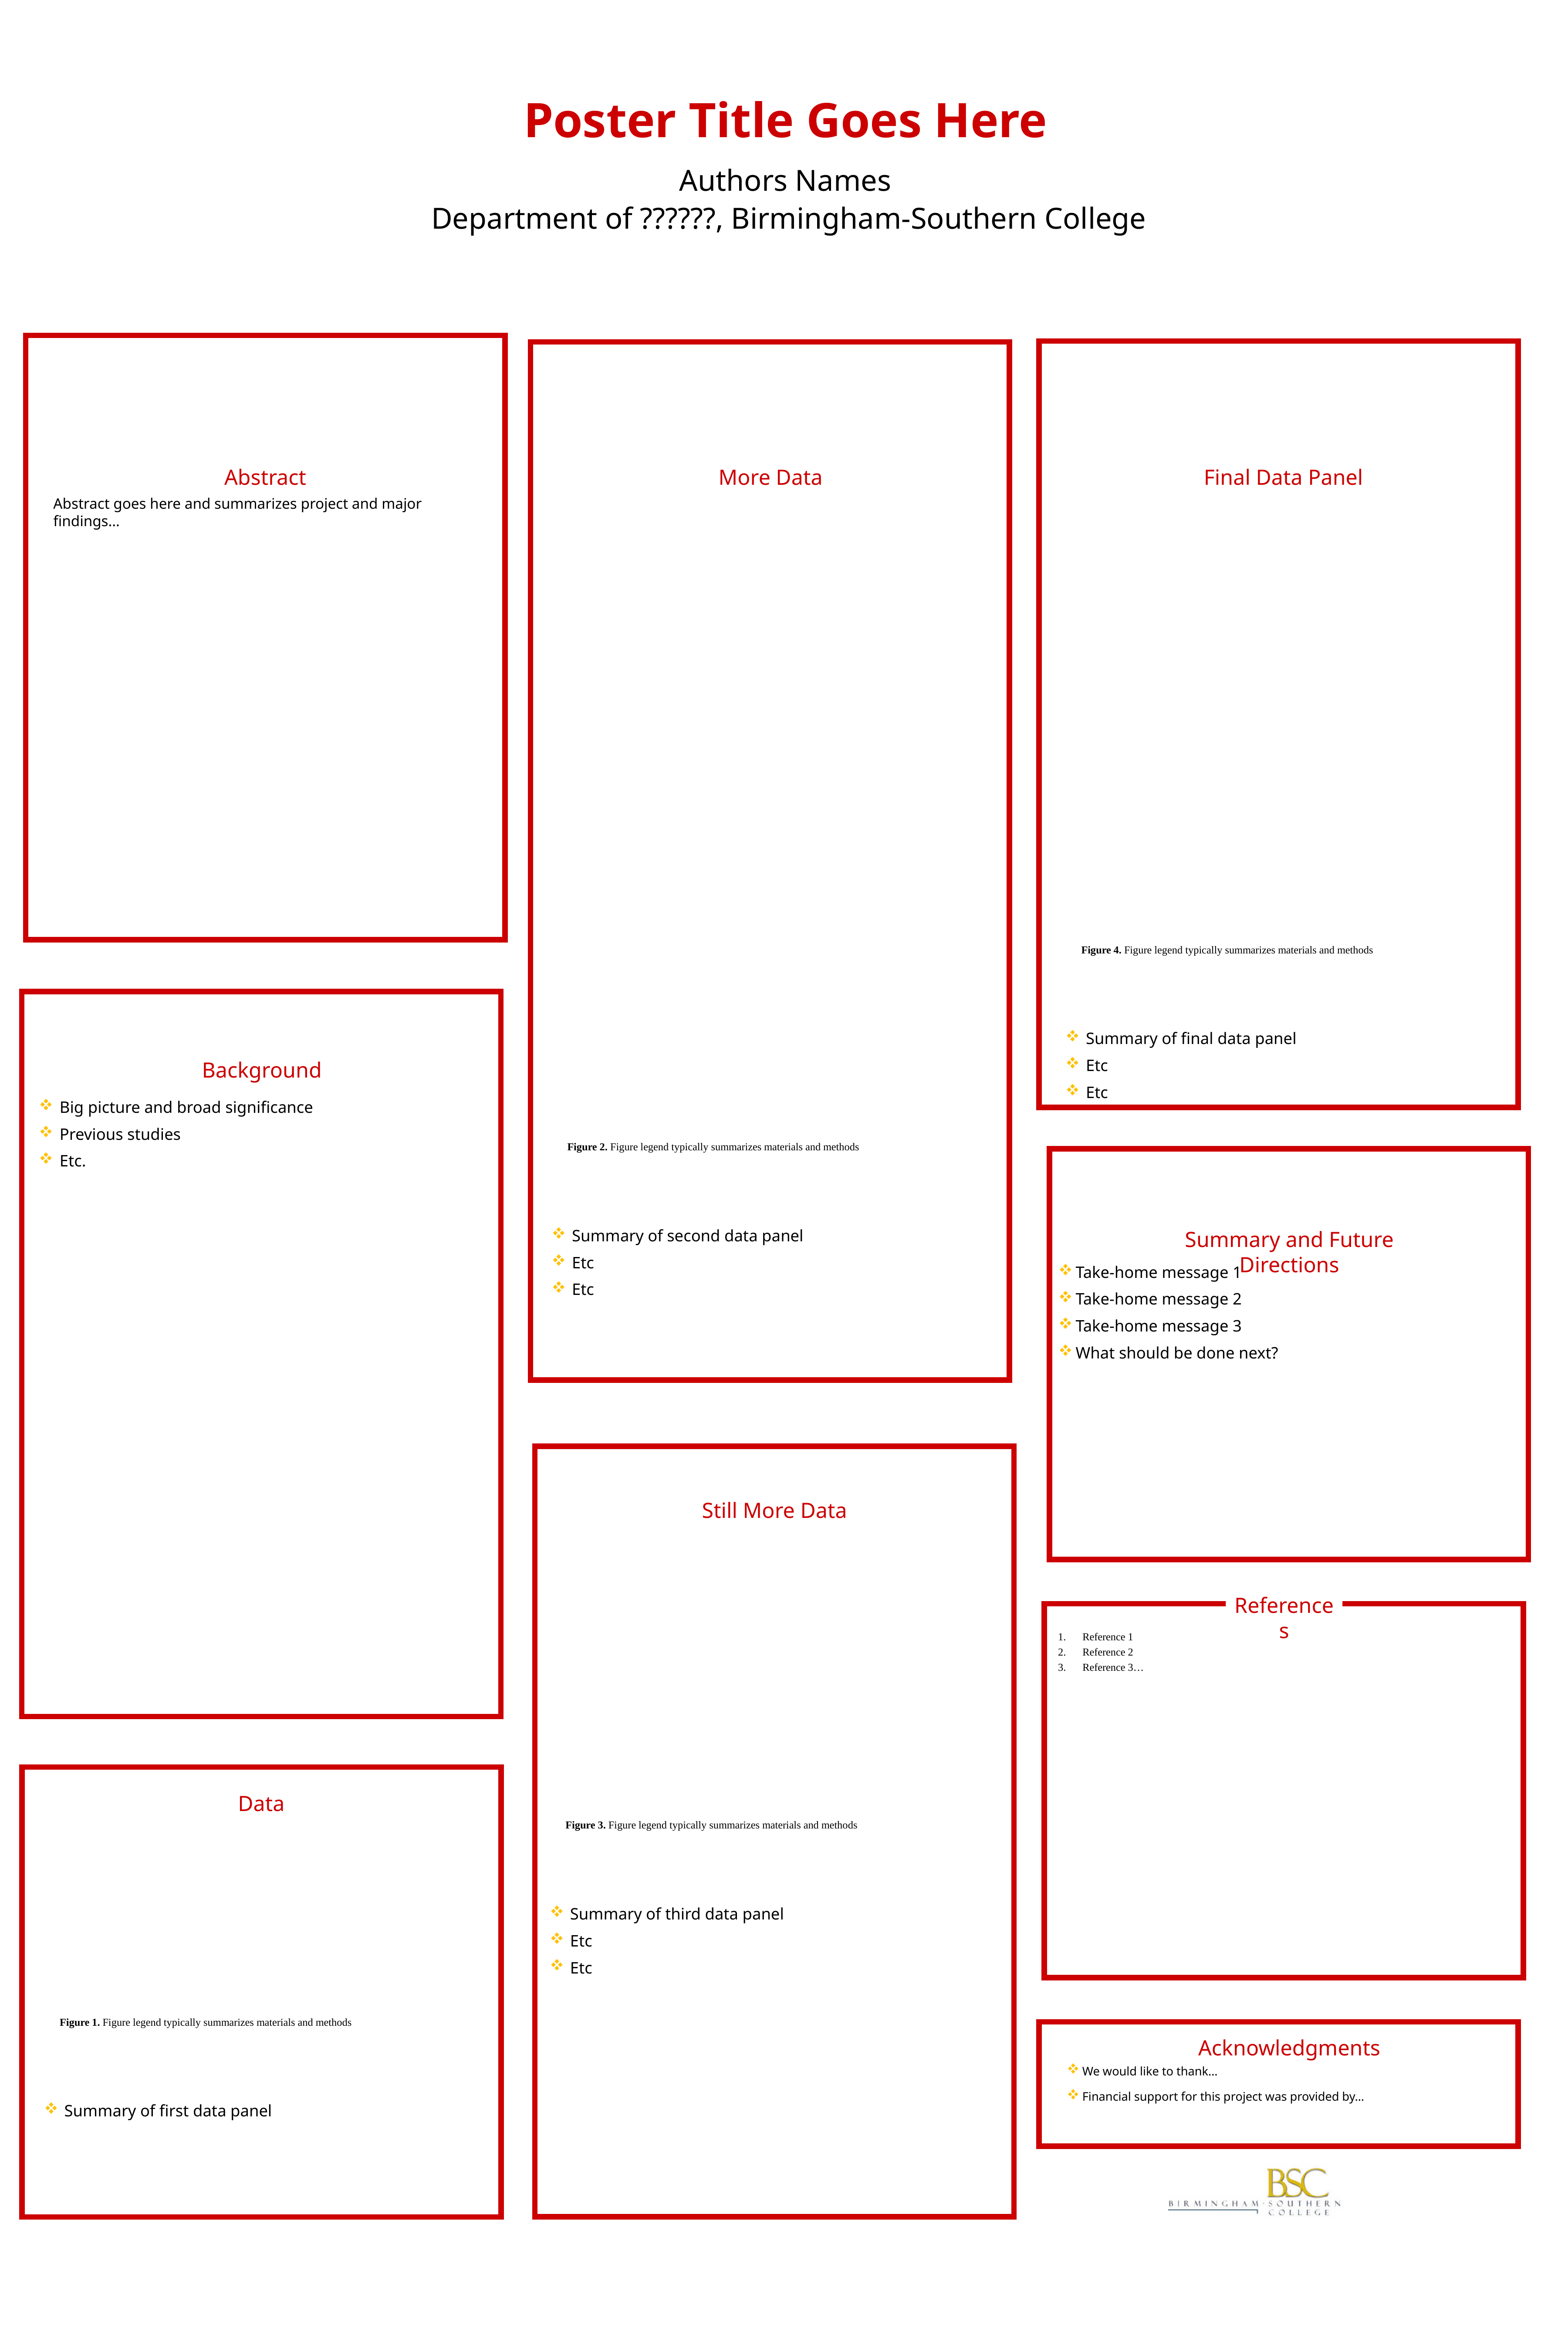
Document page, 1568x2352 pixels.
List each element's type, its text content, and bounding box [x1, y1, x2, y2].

text_box Summary of final data panel Etc Etc [1059, 1025, 1511, 1105]
text_box Abstract [218, 461, 313, 493]
text_box Background [195, 1053, 328, 1085]
text_box [26, 335, 505, 940]
text_box Summary of third data panel Etc Etc [543, 1900, 996, 1980]
text_box [1044, 1603, 1524, 1978]
text_box [530, 341, 1010, 1380]
picture [1168, 2164, 1343, 2217]
text_box Acknowledgments [1192, 2031, 1387, 2064]
text_box Final Data Panel [1113, 461, 1453, 493]
text_box [22, 1767, 501, 2217]
text_box Summary of second data panel Etc Etc [545, 1222, 997, 1302]
text_box Figure 3. Figure legend typically summarizes materials and methods [559, 1815, 980, 1834]
text_box Take-home message 1 Take-home message 2 Take-home message 3 What should be done next? [1052, 1259, 1514, 1365]
text_box [534, 1446, 1014, 2217]
text_box Figure 1. Figure legend typically summarizes materials and methods [53, 2012, 474, 2031]
text_box Figure 2. Figure legend typically summarizes materials and methods [561, 1137, 981, 1156]
text_box [1049, 1149, 1528, 1560]
text_box [1039, 2021, 1518, 2146]
text_box More Data [609, 461, 932, 493]
text_box Big picture and broad significance Previous studies Etc. [32, 1094, 490, 1173]
text_box [22, 991, 501, 1717]
text_box Data [231, 1787, 291, 1819]
text_box Summary and Future Directions [1135, 1223, 1443, 1259]
text_box [1039, 341, 1518, 1108]
text_box Figure 4. Figure legend typically summarizes materials and methods [1075, 939, 1495, 959]
text_box References [1226, 1588, 1343, 1646]
text_box Still More Data [626, 1494, 923, 1525]
text_box Poster Title Goes Here Authors Names Department of ??????, Birmingham-Southern College [53, 79, 1518, 245]
